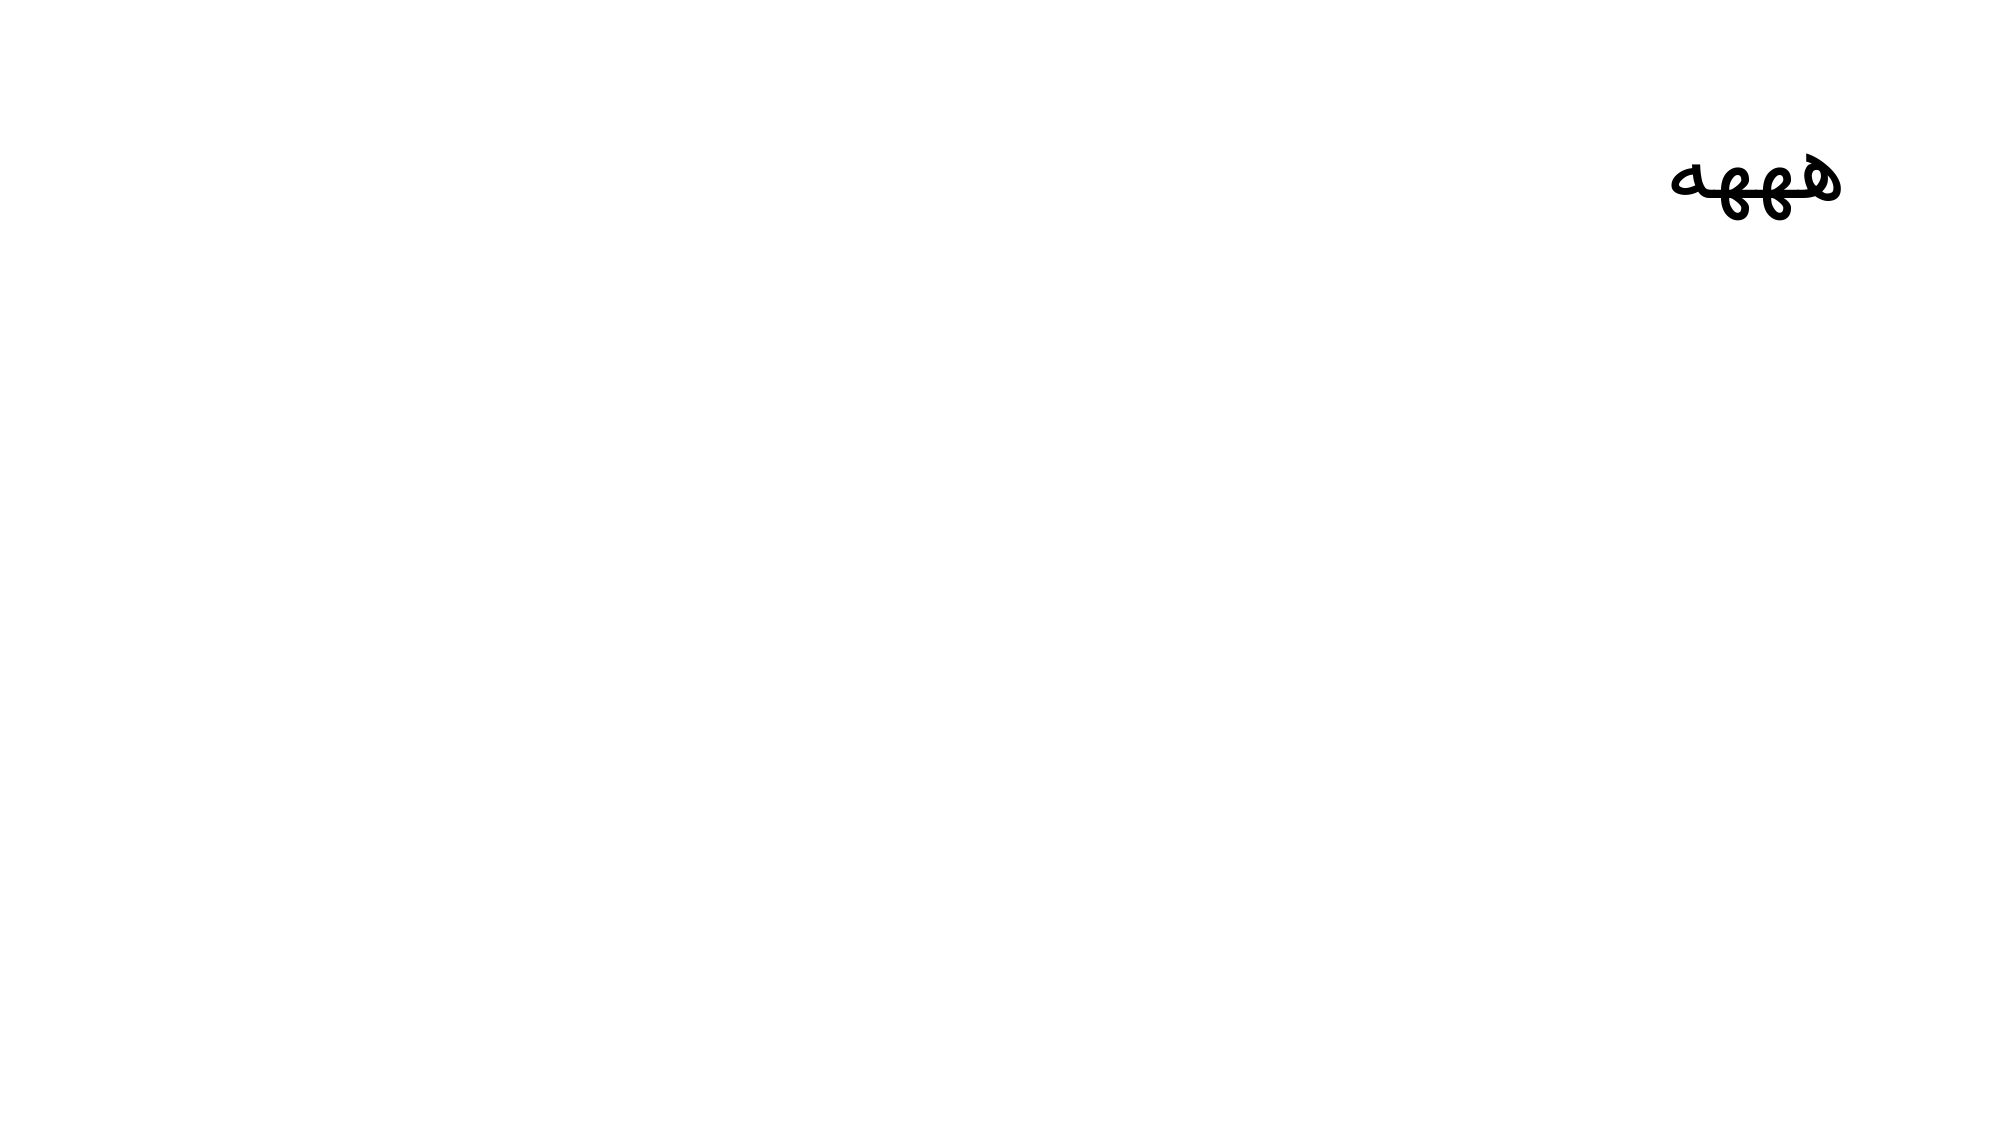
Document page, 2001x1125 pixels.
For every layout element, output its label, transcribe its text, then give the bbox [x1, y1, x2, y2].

title هههه [137, 59, 1863, 278]
